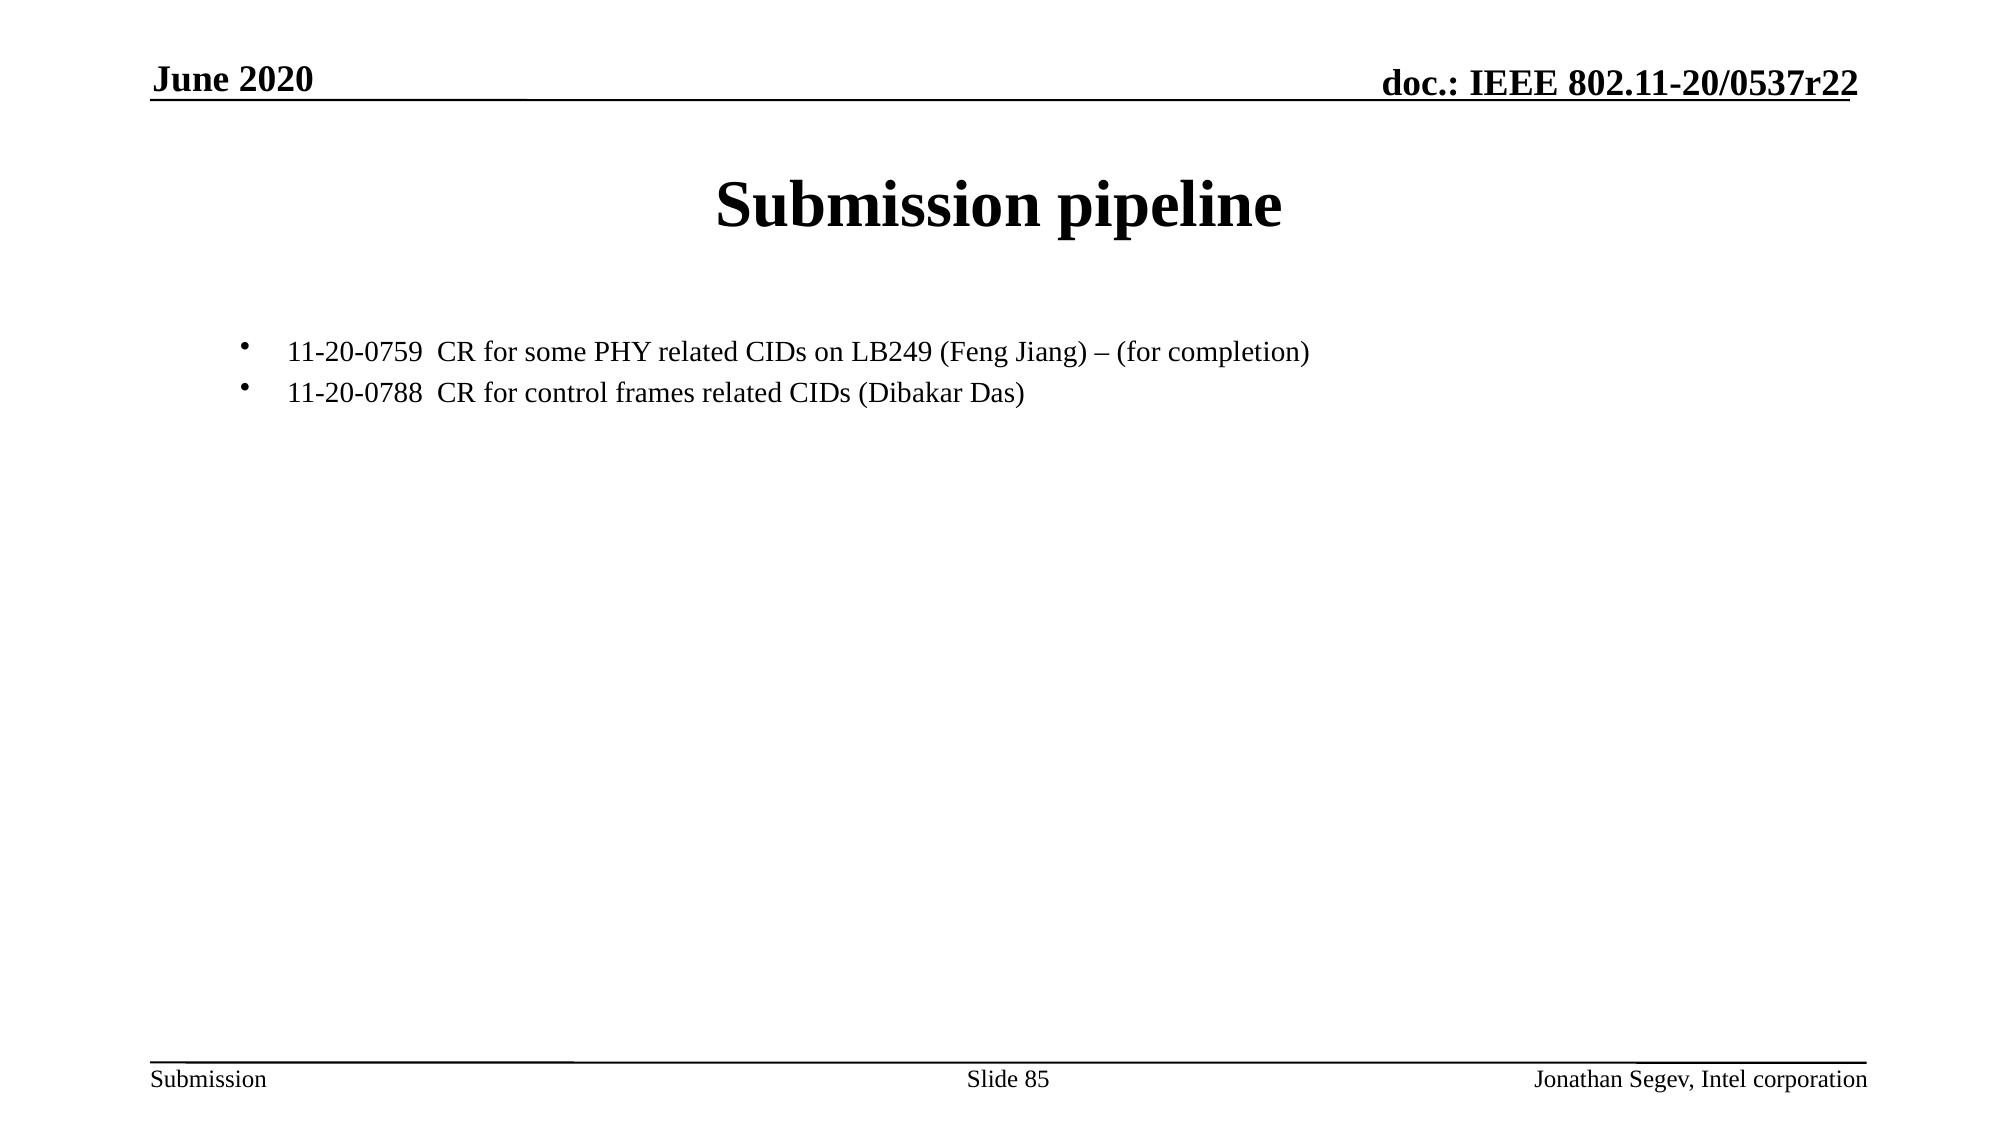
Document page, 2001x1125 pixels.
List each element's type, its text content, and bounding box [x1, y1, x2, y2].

list 11-20-0759 CR for some PHY related CIDs on LB249 (Feng Jiang) – (for completion) 11-20-0788 CR for control frames related CIDs (Dibakar Das) [149, 324, 1850, 1000]
title Submission pipeline [149, 112, 1850, 288]
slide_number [152, 54, 563, 100]
slide_number Slide 85 [950, 1061, 1067, 1123]
footer Jonathan Segev, Intel corporation [1171, 1061, 1869, 1093]
